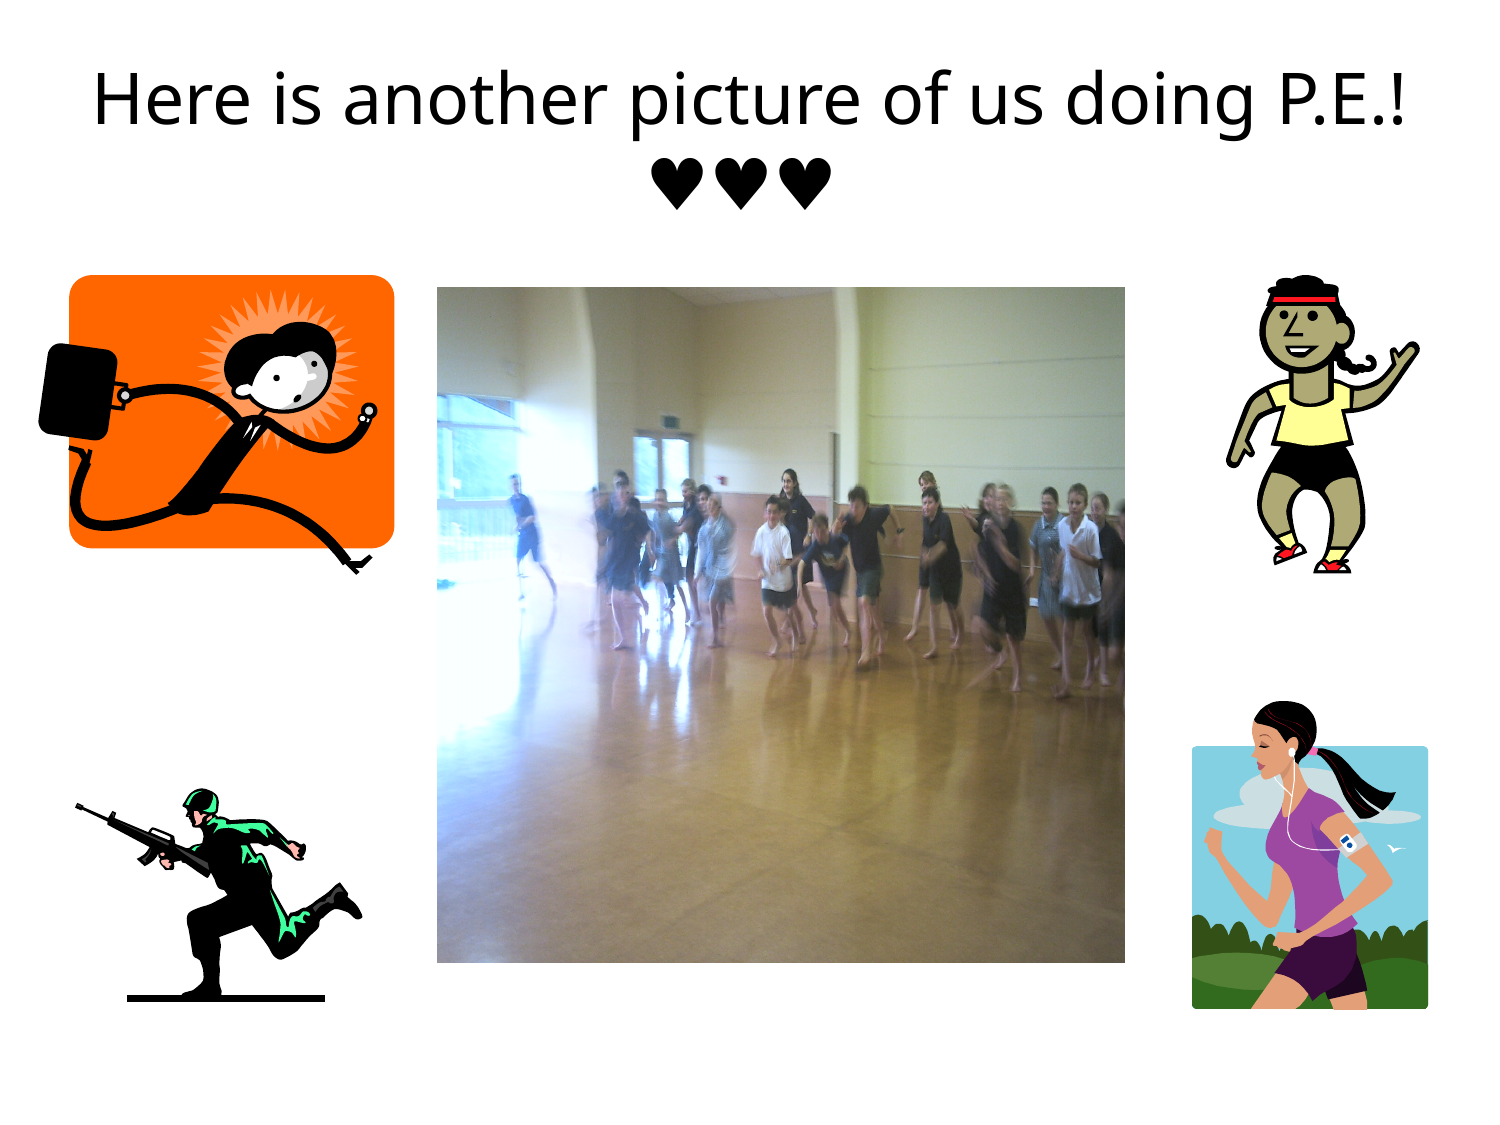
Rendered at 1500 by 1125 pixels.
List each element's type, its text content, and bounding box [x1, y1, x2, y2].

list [37, 274, 395, 576]
title Here is another picture of us doing P.E.!♥♥♥ [75, 45, 1425, 233]
picture [437, 287, 1126, 963]
picture [1187, 699, 1433, 1018]
picture [74, 787, 363, 1003]
picture [1224, 274, 1422, 574]
